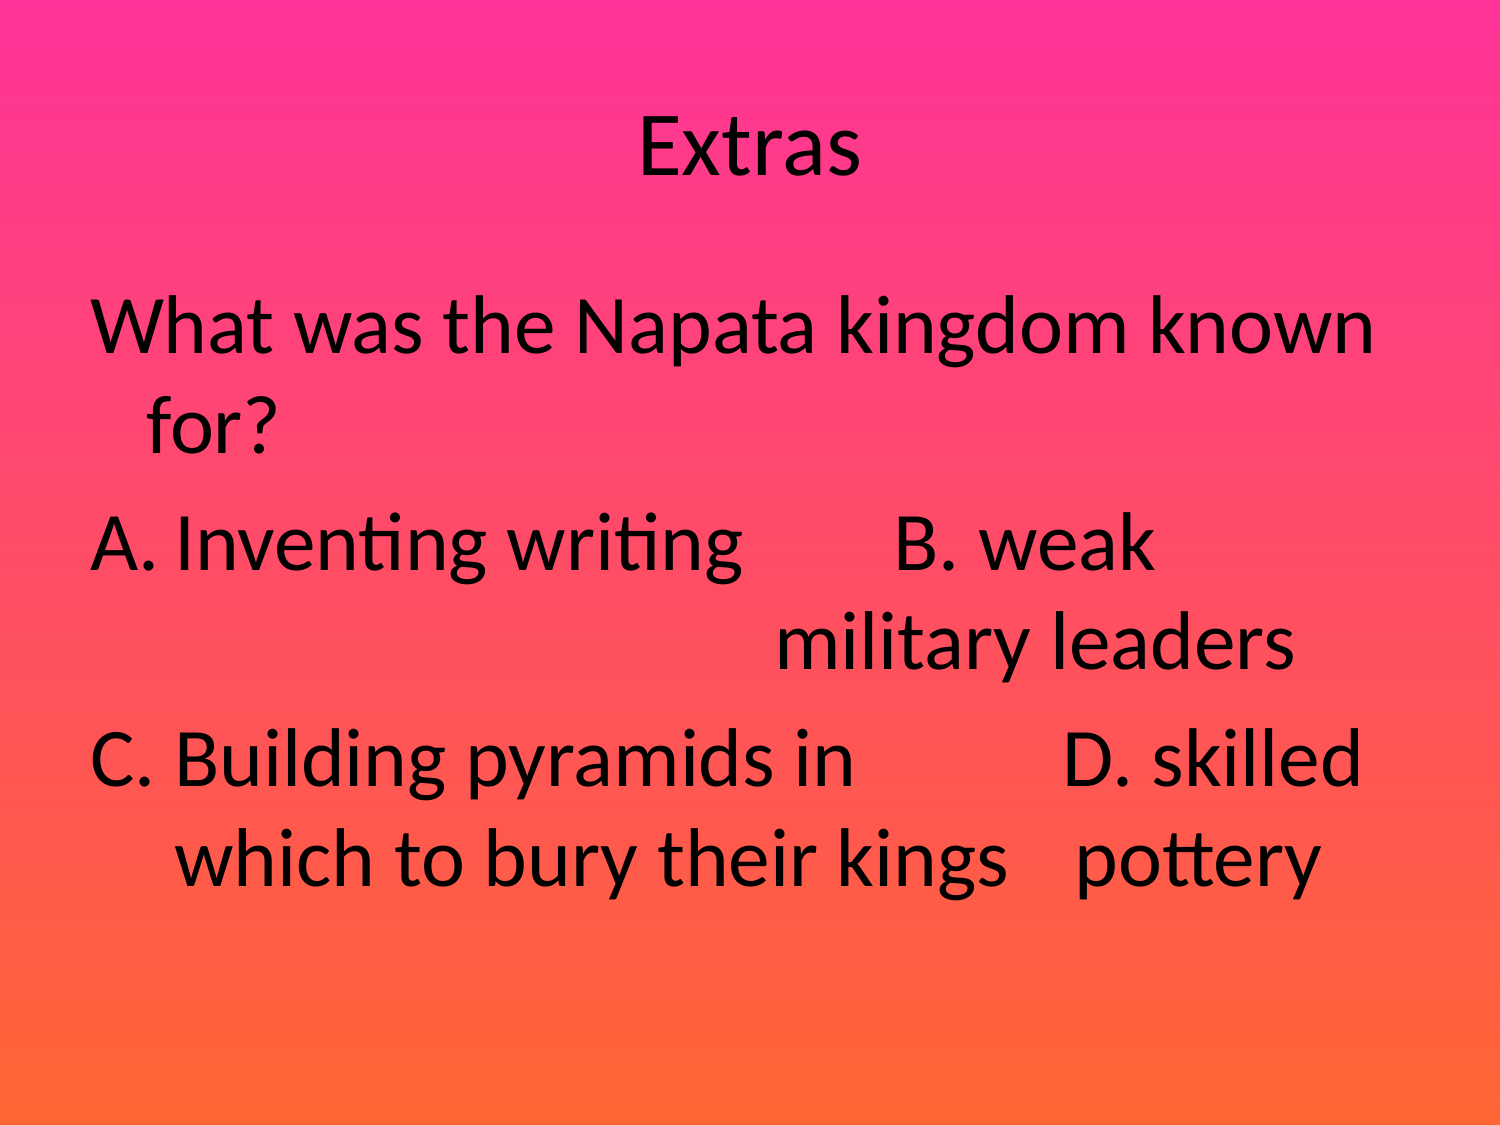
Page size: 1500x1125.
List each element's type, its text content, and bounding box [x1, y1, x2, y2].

list What was the Napata kingdom known for? Inventing writing B. weak military leaders Building pyramids in D. skilled which to bury their kings pottery [75, 262, 1425, 1005]
title Extras [75, 45, 1425, 233]
